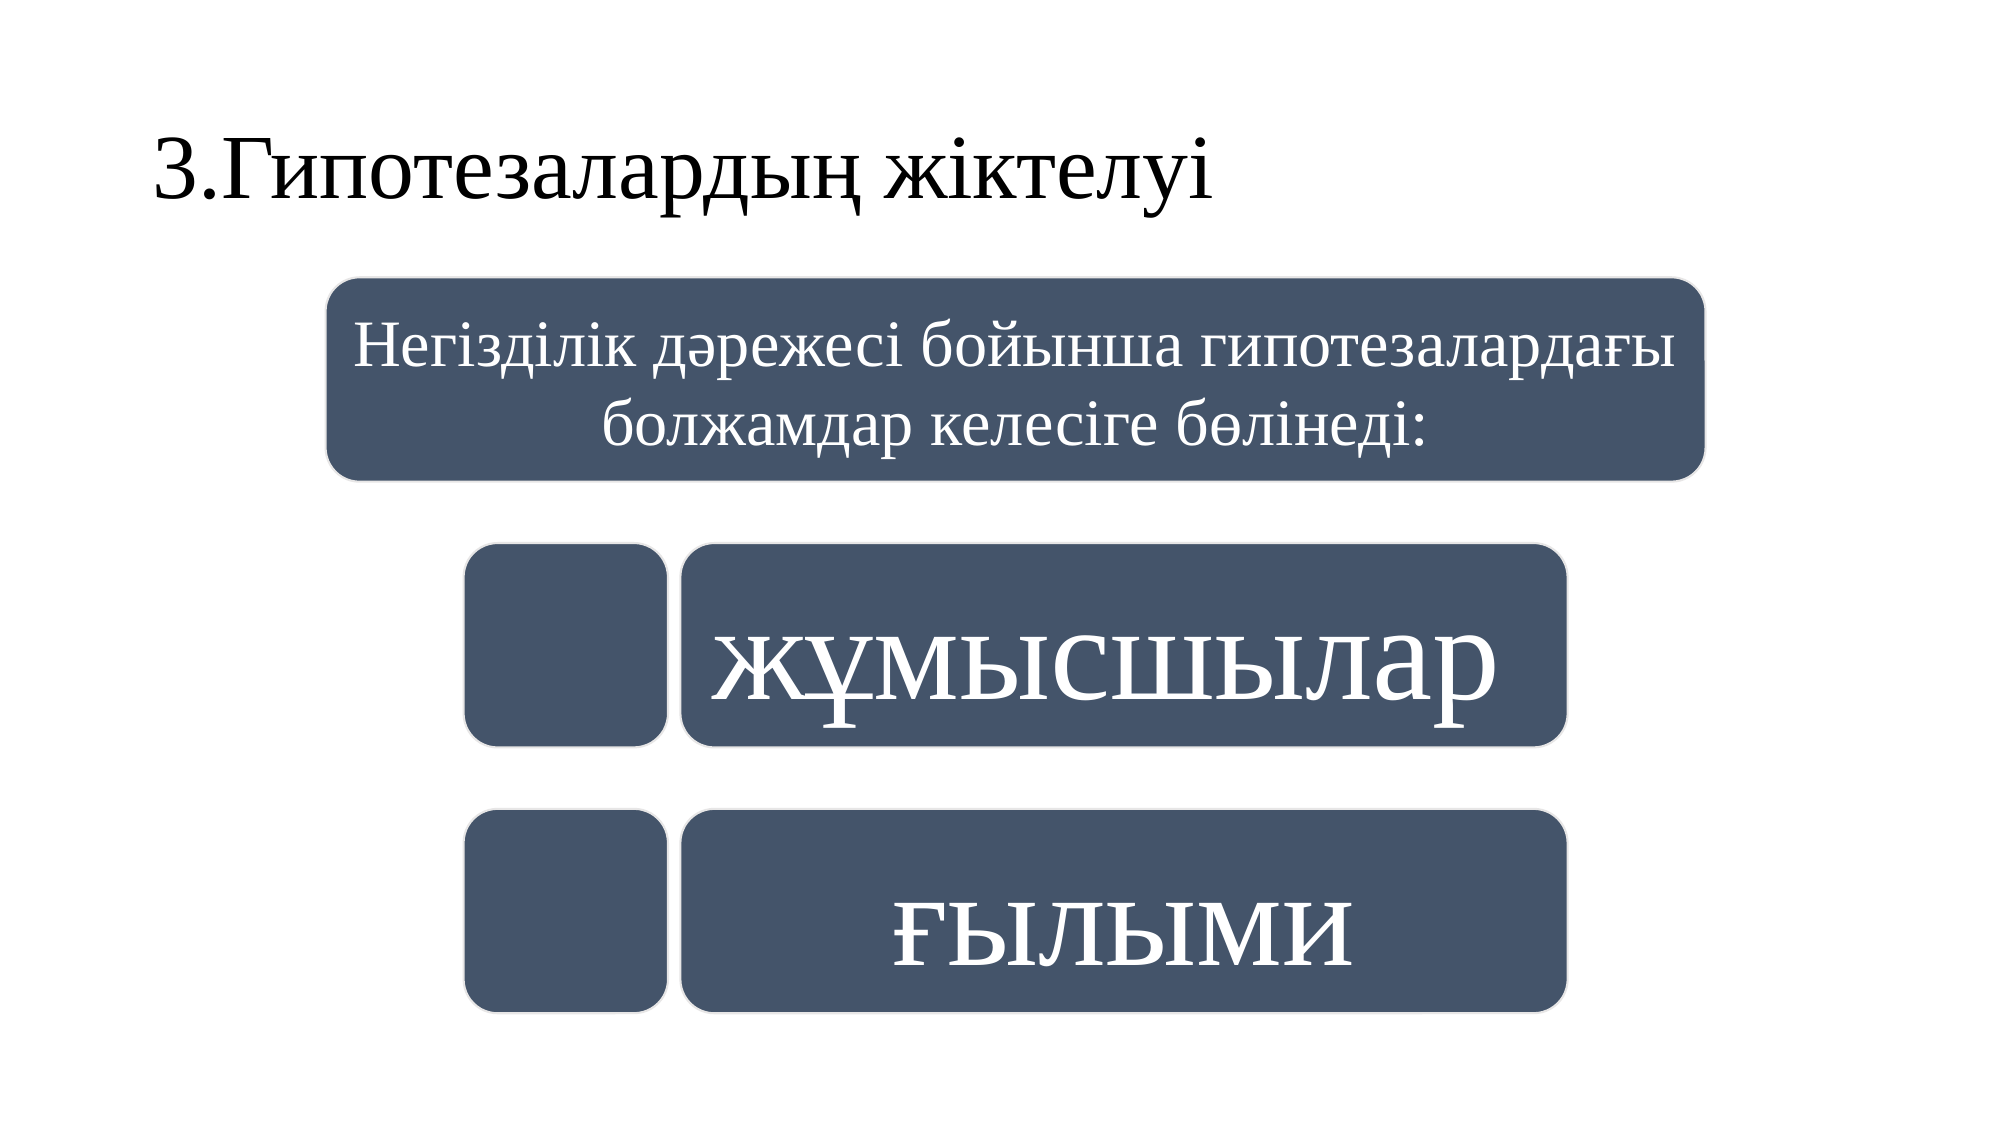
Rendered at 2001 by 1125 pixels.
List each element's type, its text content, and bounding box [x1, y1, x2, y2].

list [153, 277, 1879, 1014]
title 3.Гипотезалардың жіктелуі [137, 59, 1863, 278]
